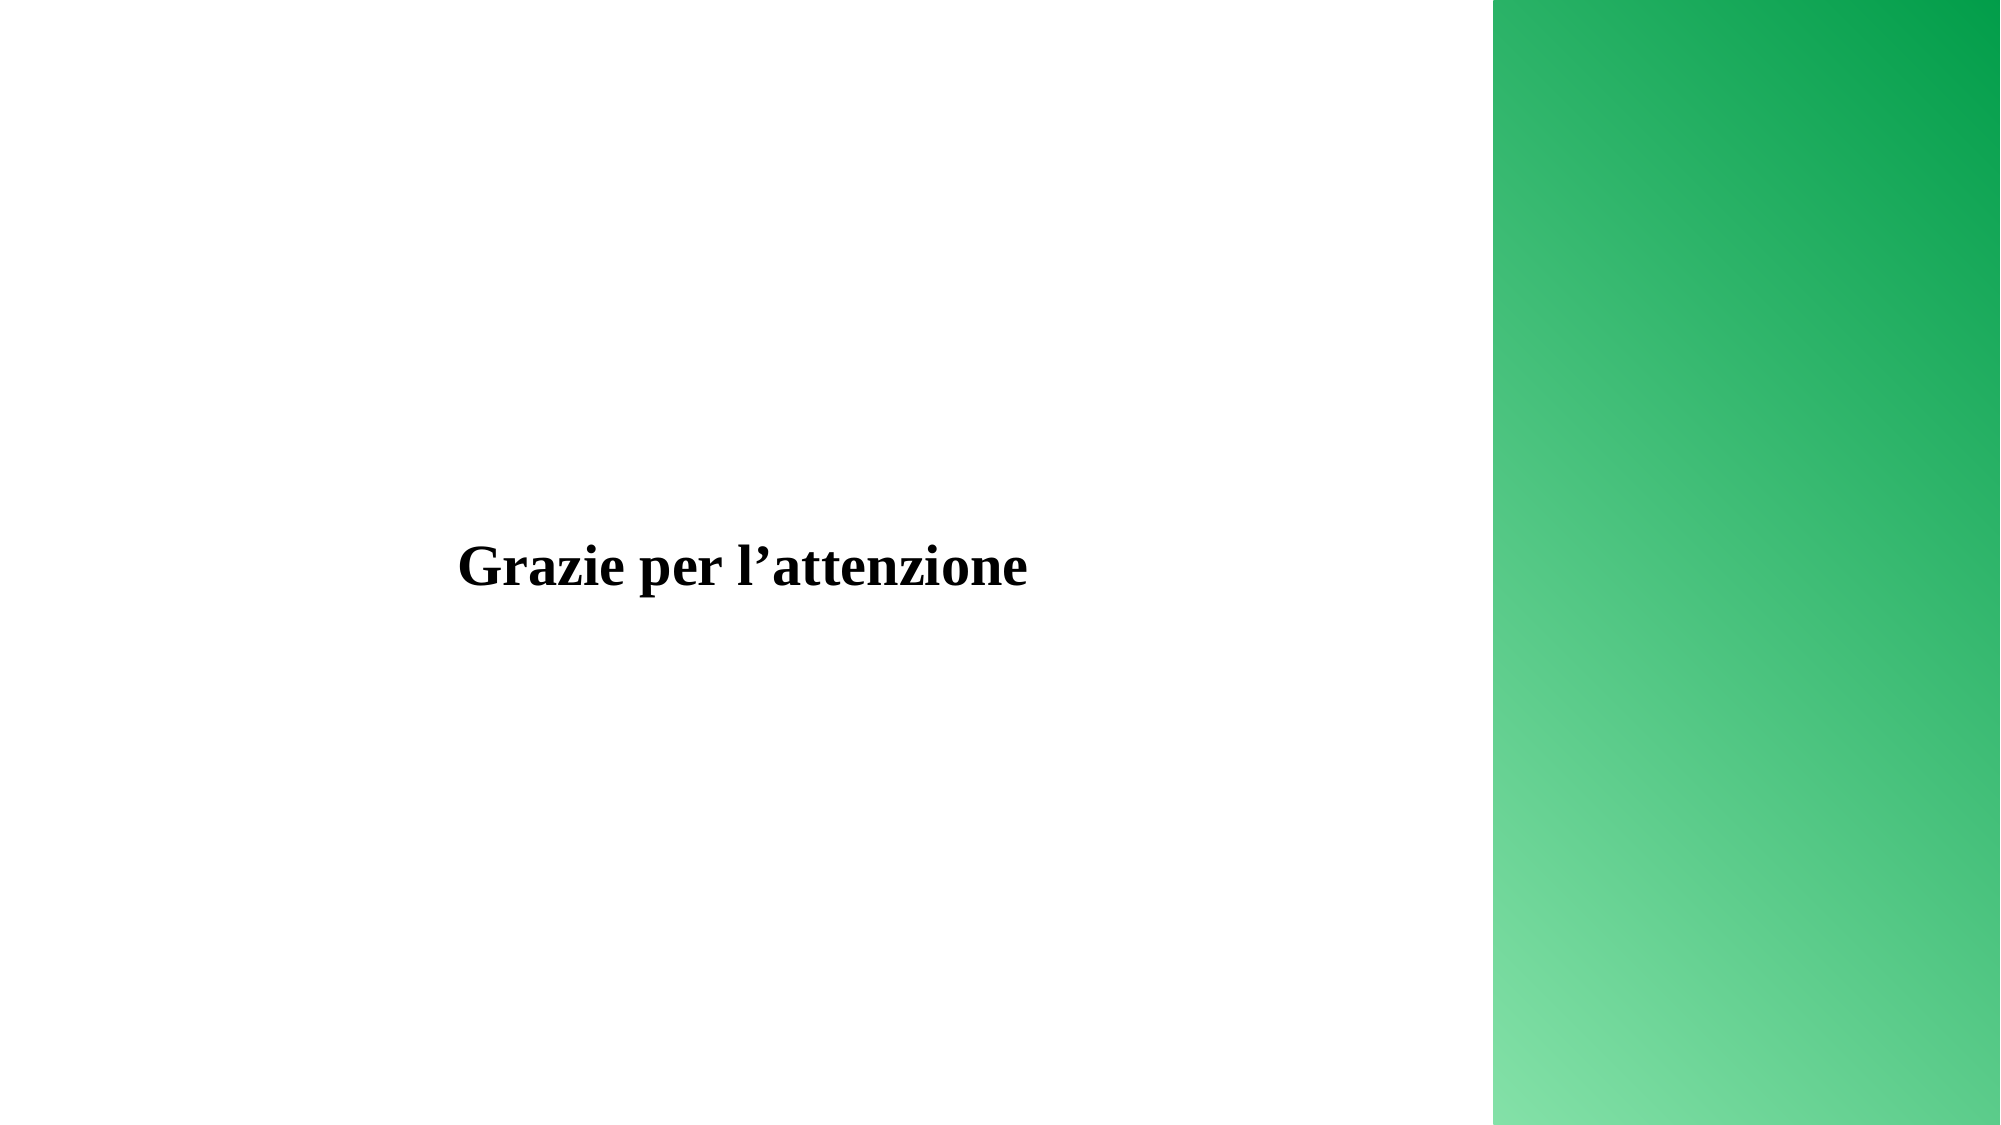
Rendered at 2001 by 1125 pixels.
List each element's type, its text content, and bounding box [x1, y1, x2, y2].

text_box [1492, 0, 2000, 1125]
text_box Grazie per l’attenzione [302, 529, 1184, 596]
